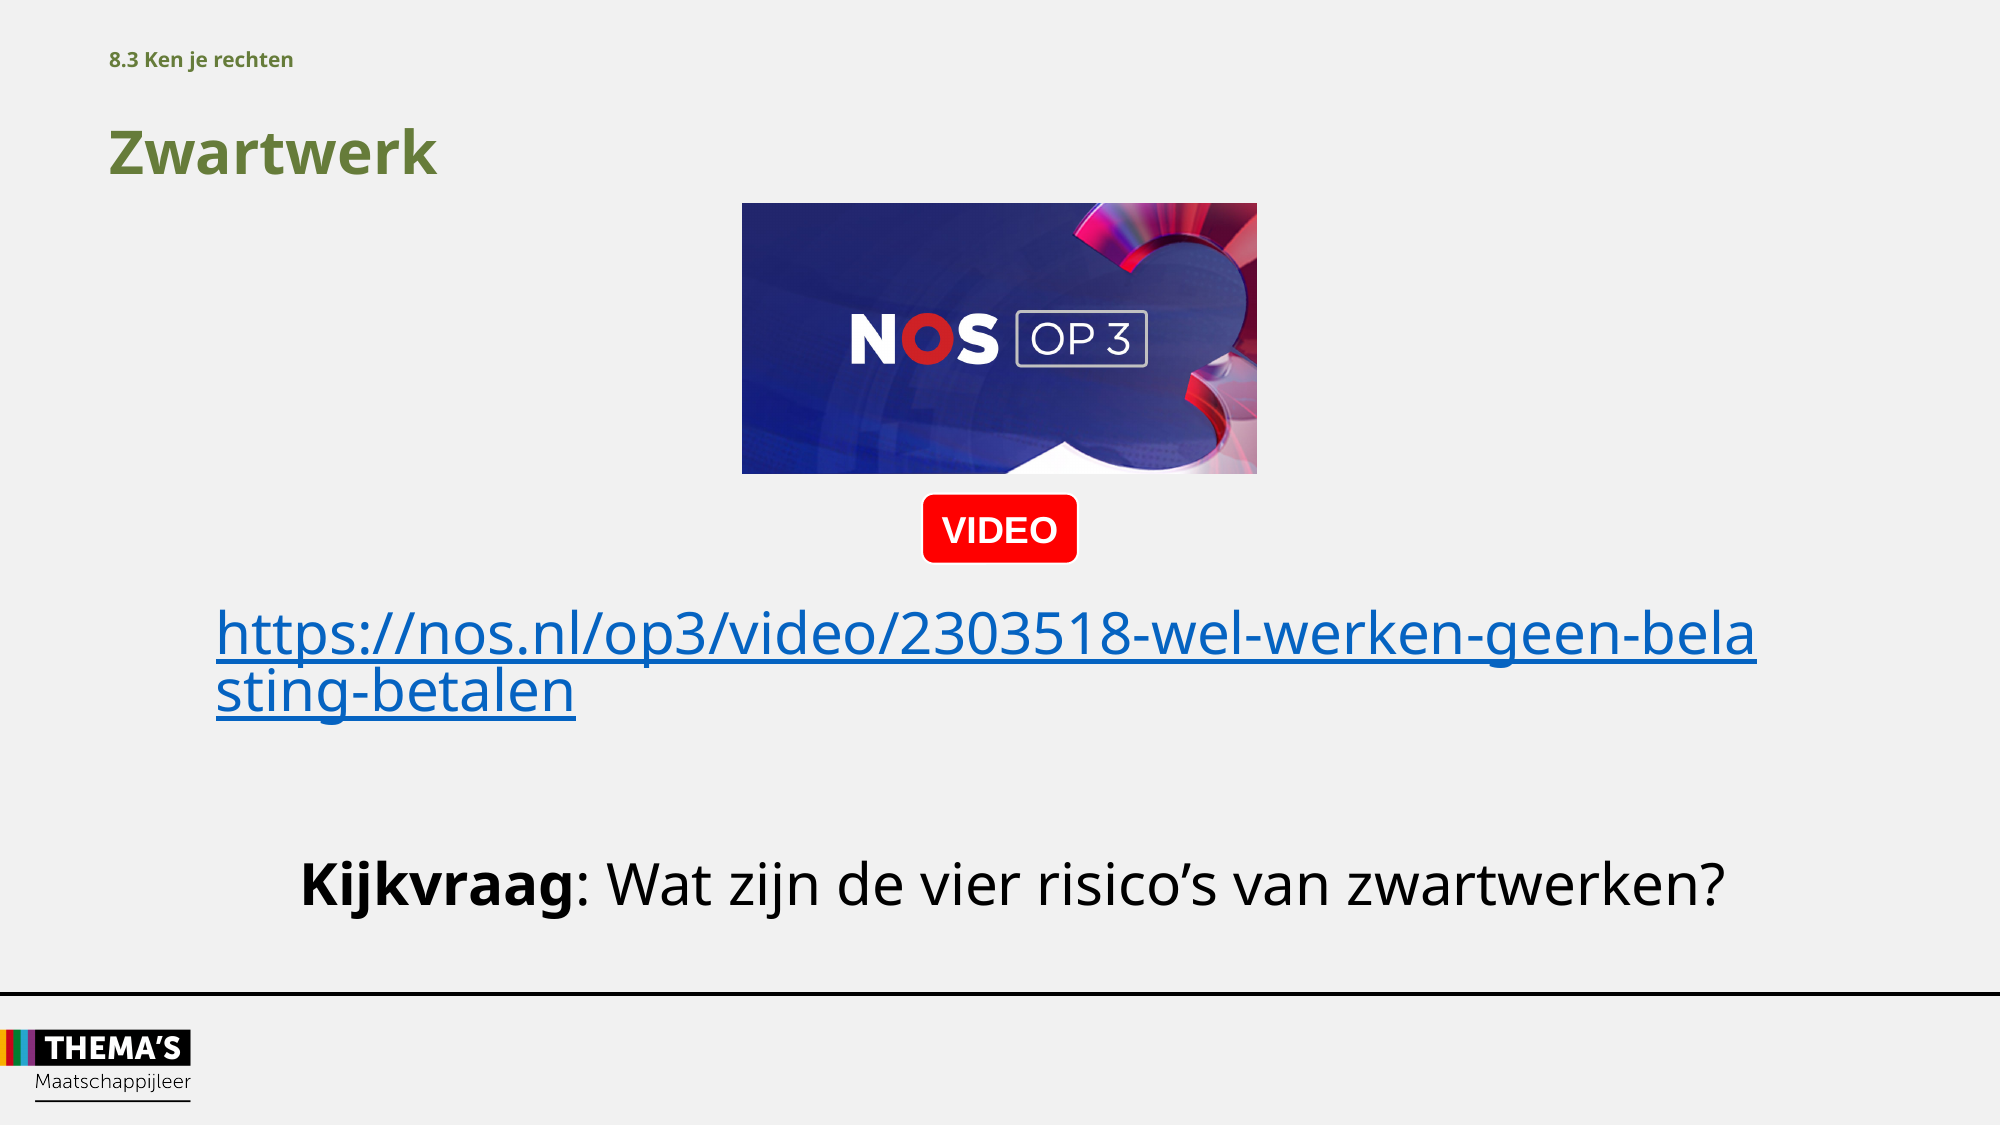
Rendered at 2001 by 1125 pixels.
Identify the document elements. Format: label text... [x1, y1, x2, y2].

picture [742, 203, 1257, 474]
text_box Kijkvraag: Wat zijn de vier risico’s van zwartwerken? [284, 839, 1741, 925]
list https://nos.nl/op3/video/2303518-wel-werken-geen-belasting-betalen [200, 590, 1800, 680]
list 8.3 Ken je rechten [94, 33, 941, 88]
list Zwartwerk [94, 114, 1828, 205]
picture [0, 993, 203, 1125]
